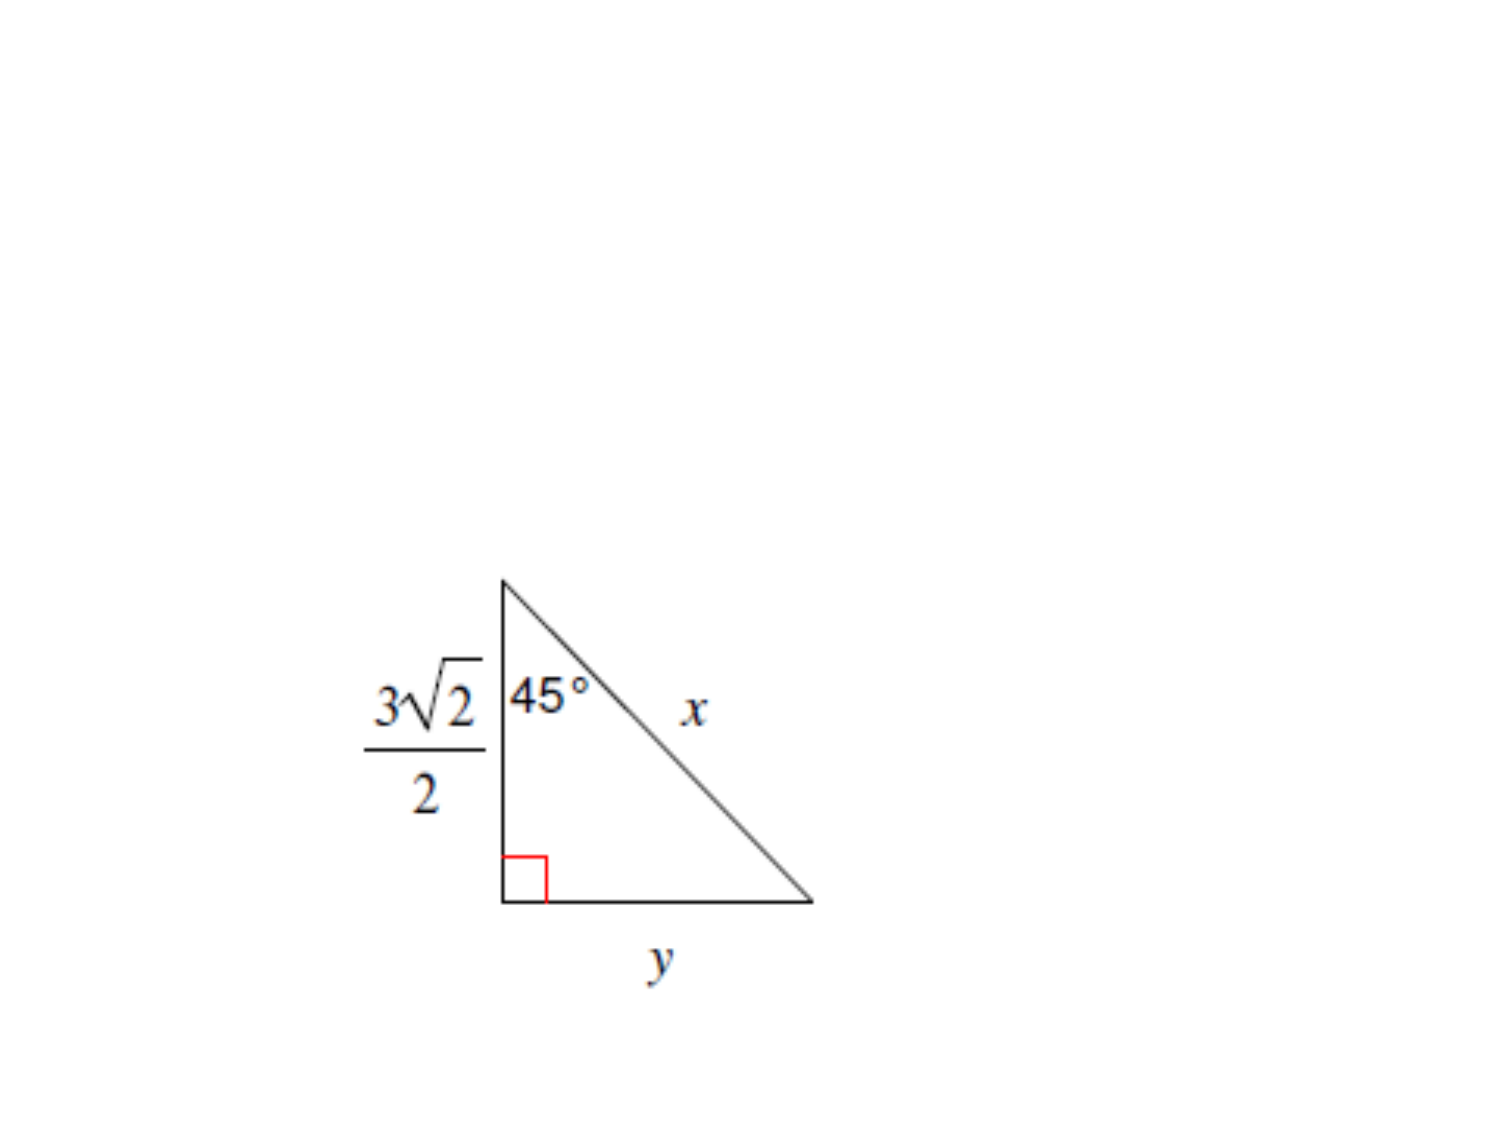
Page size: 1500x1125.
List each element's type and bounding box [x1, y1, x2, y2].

list [337, 513, 881, 1038]
